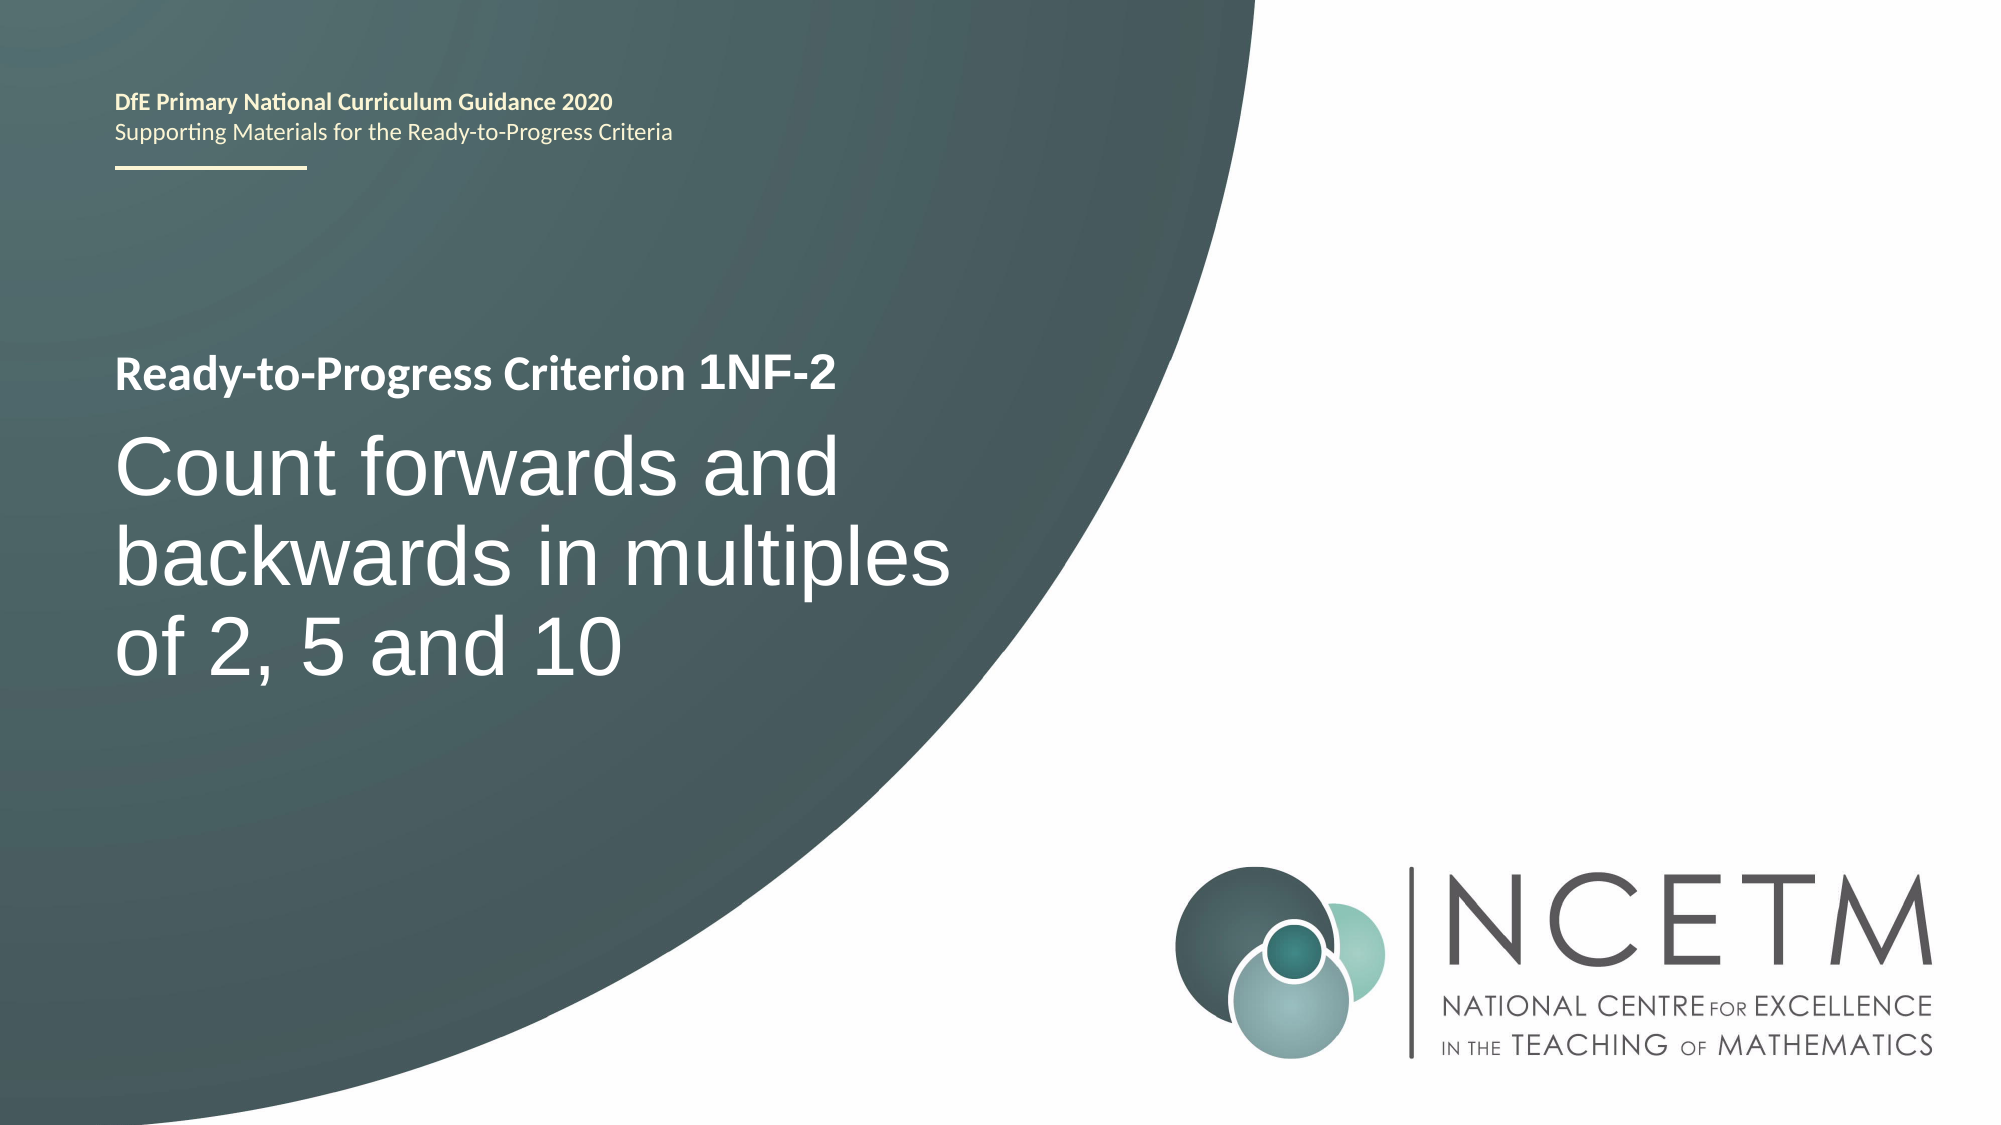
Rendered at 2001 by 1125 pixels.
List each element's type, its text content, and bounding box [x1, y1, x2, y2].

picture [0, 0, 2001, 1125]
subtitle Count forwards and backwards in multiples of 2, 5 and 10 [99, 416, 1000, 912]
list 1NF-2 [683, 338, 1051, 414]
